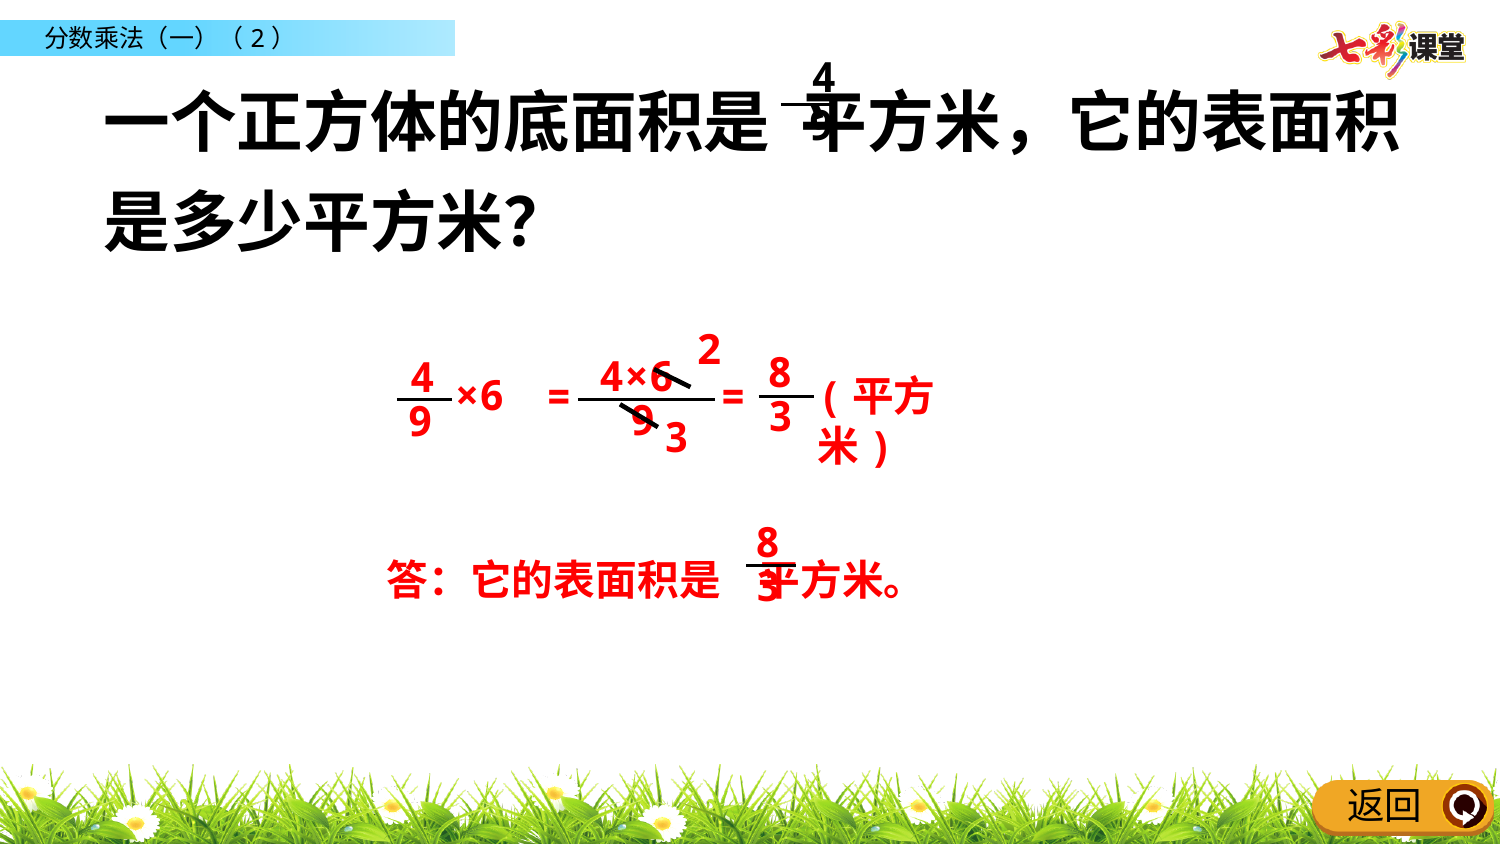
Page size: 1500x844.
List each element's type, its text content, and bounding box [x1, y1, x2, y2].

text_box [779, 43, 866, 163]
picture [0, 764, 1500, 844]
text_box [394, 315, 1021, 469]
text_box 一个正方体的底面积是 平方米，它的表面积是多少平方米？ [88, 52, 1459, 268]
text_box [371, 507, 1021, 618]
picture [1316, 20, 1468, 80]
